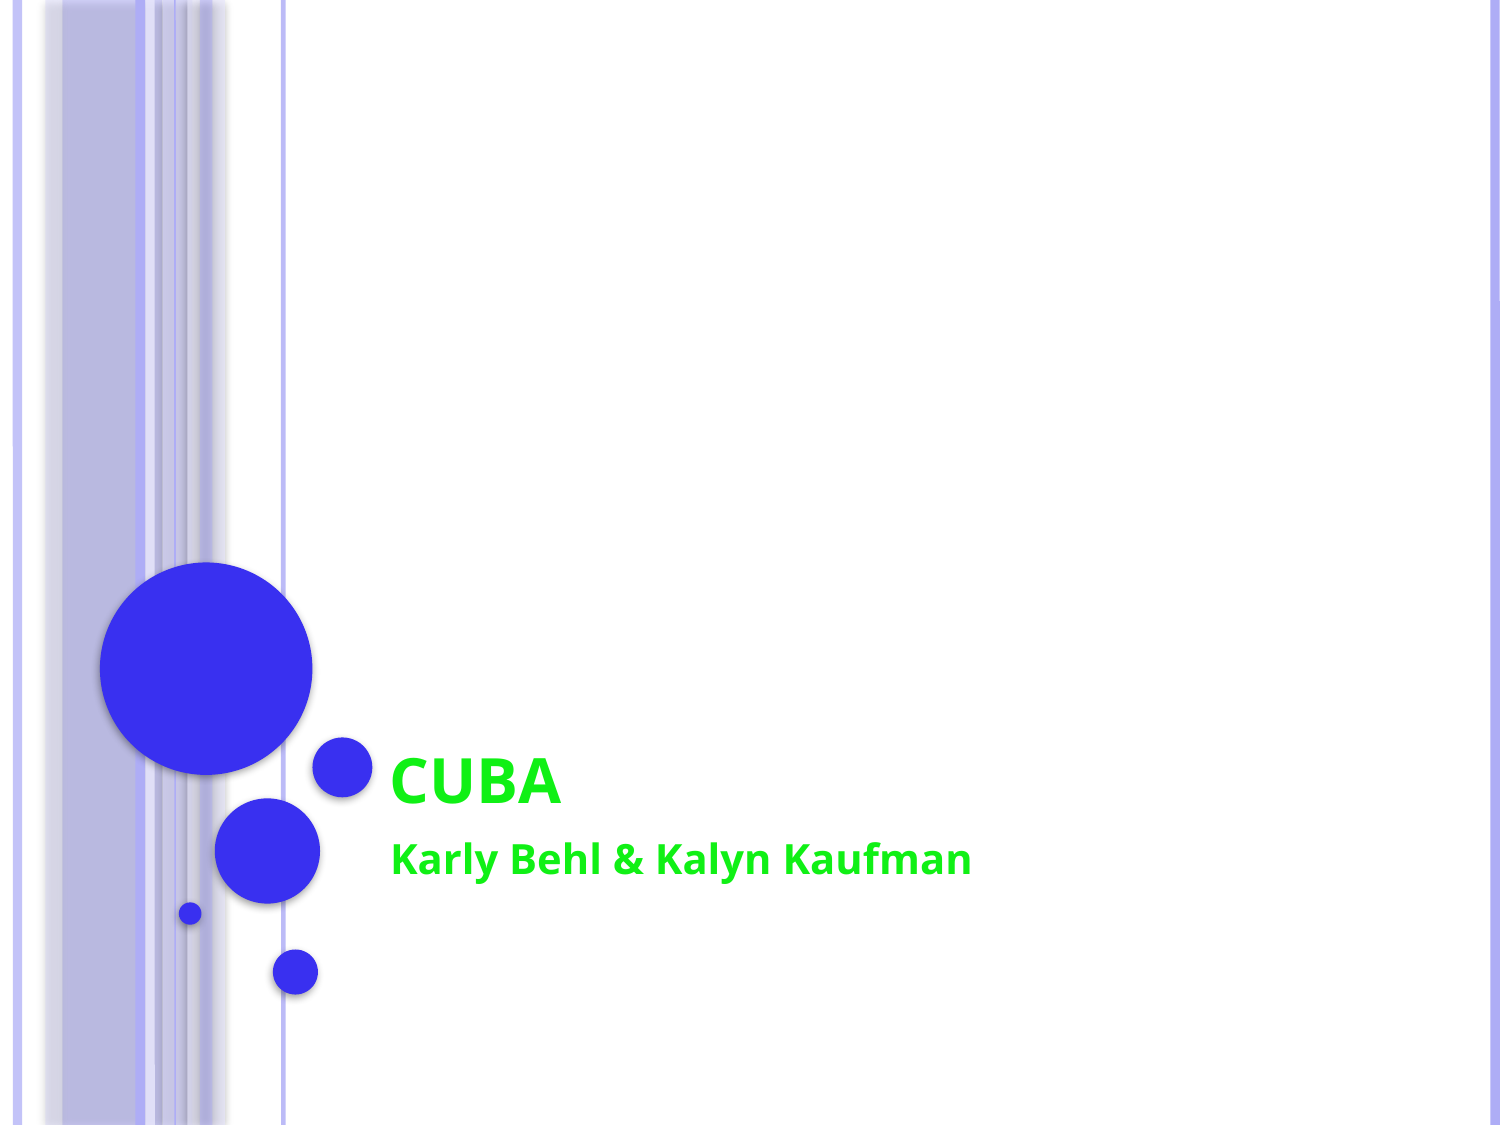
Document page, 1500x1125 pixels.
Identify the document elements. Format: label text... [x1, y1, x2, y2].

title CUBA [375, 512, 1388, 824]
subtitle Karly Behl & Kalyn Kaufman [374, 824, 1388, 1051]
